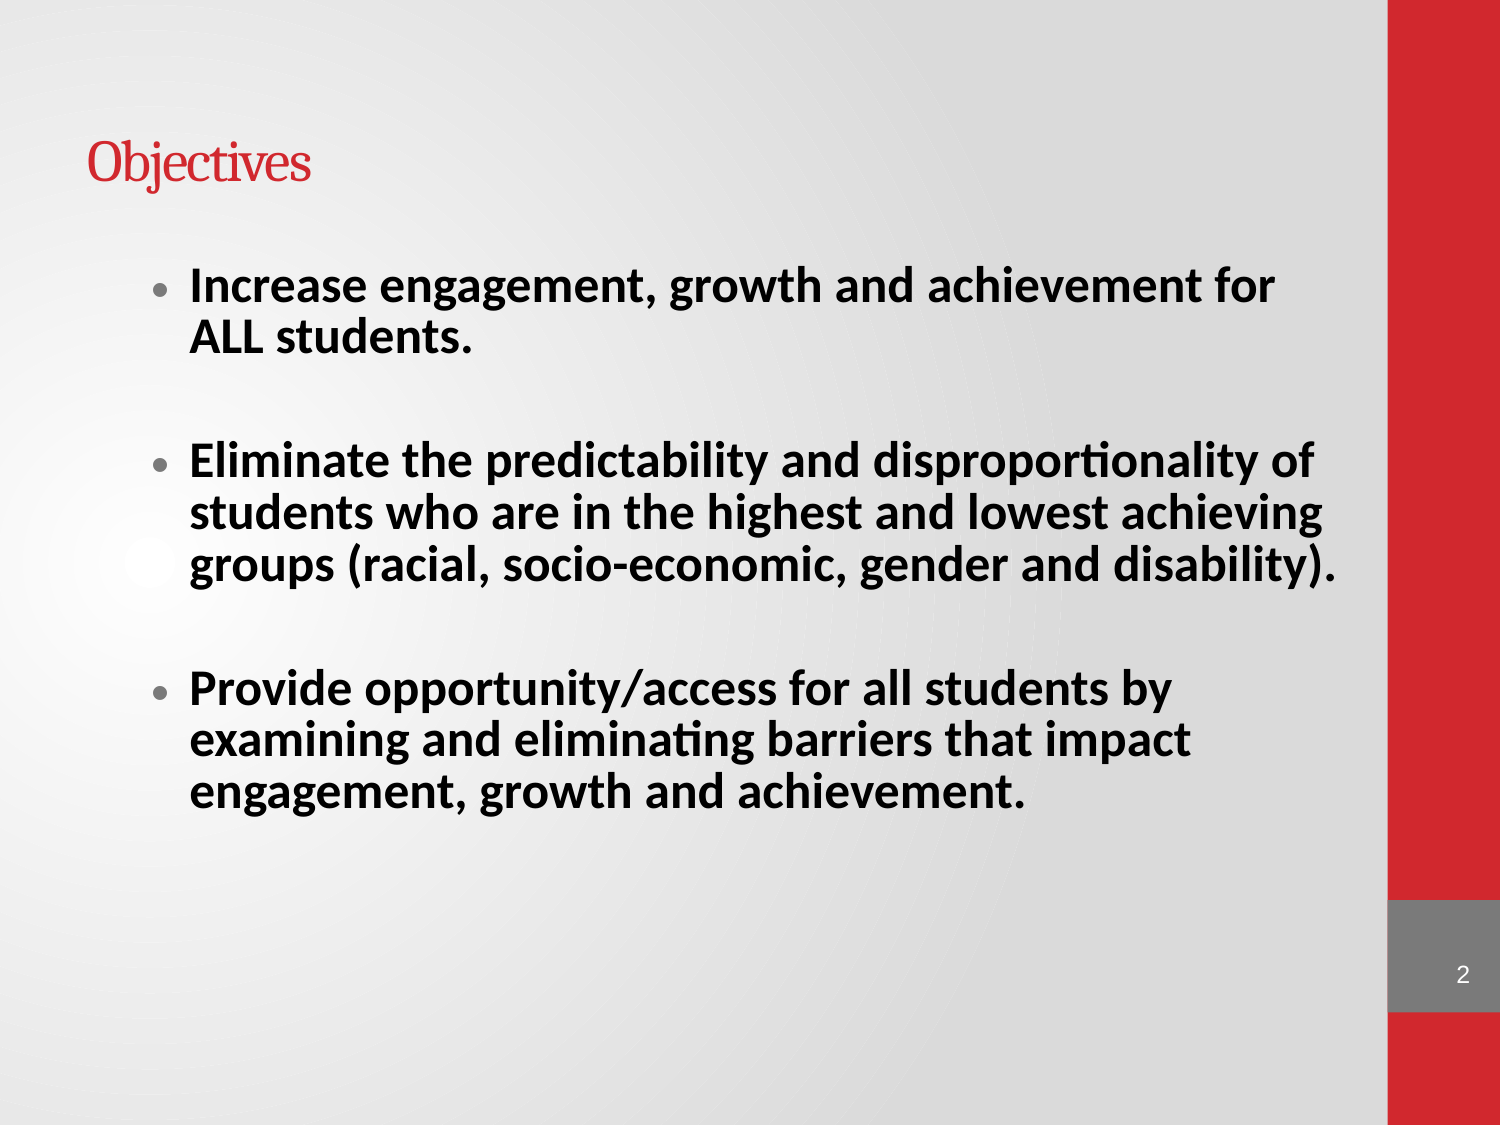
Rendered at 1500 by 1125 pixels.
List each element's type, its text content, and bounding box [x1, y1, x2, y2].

title Objectives [72, 120, 1423, 204]
list Increase engagement, growth and achievement for ALL students. Eliminate the predictability and disproportionality of students who are in the highest and lowest achieving groups (racial, socio-economic, gender and disability). Provide opportunity/access for all students by examining and eliminating barriers that impact engagement, growth and achievement. [116, 190, 1356, 869]
slide_number 2 [1435, 953, 1492, 994]
